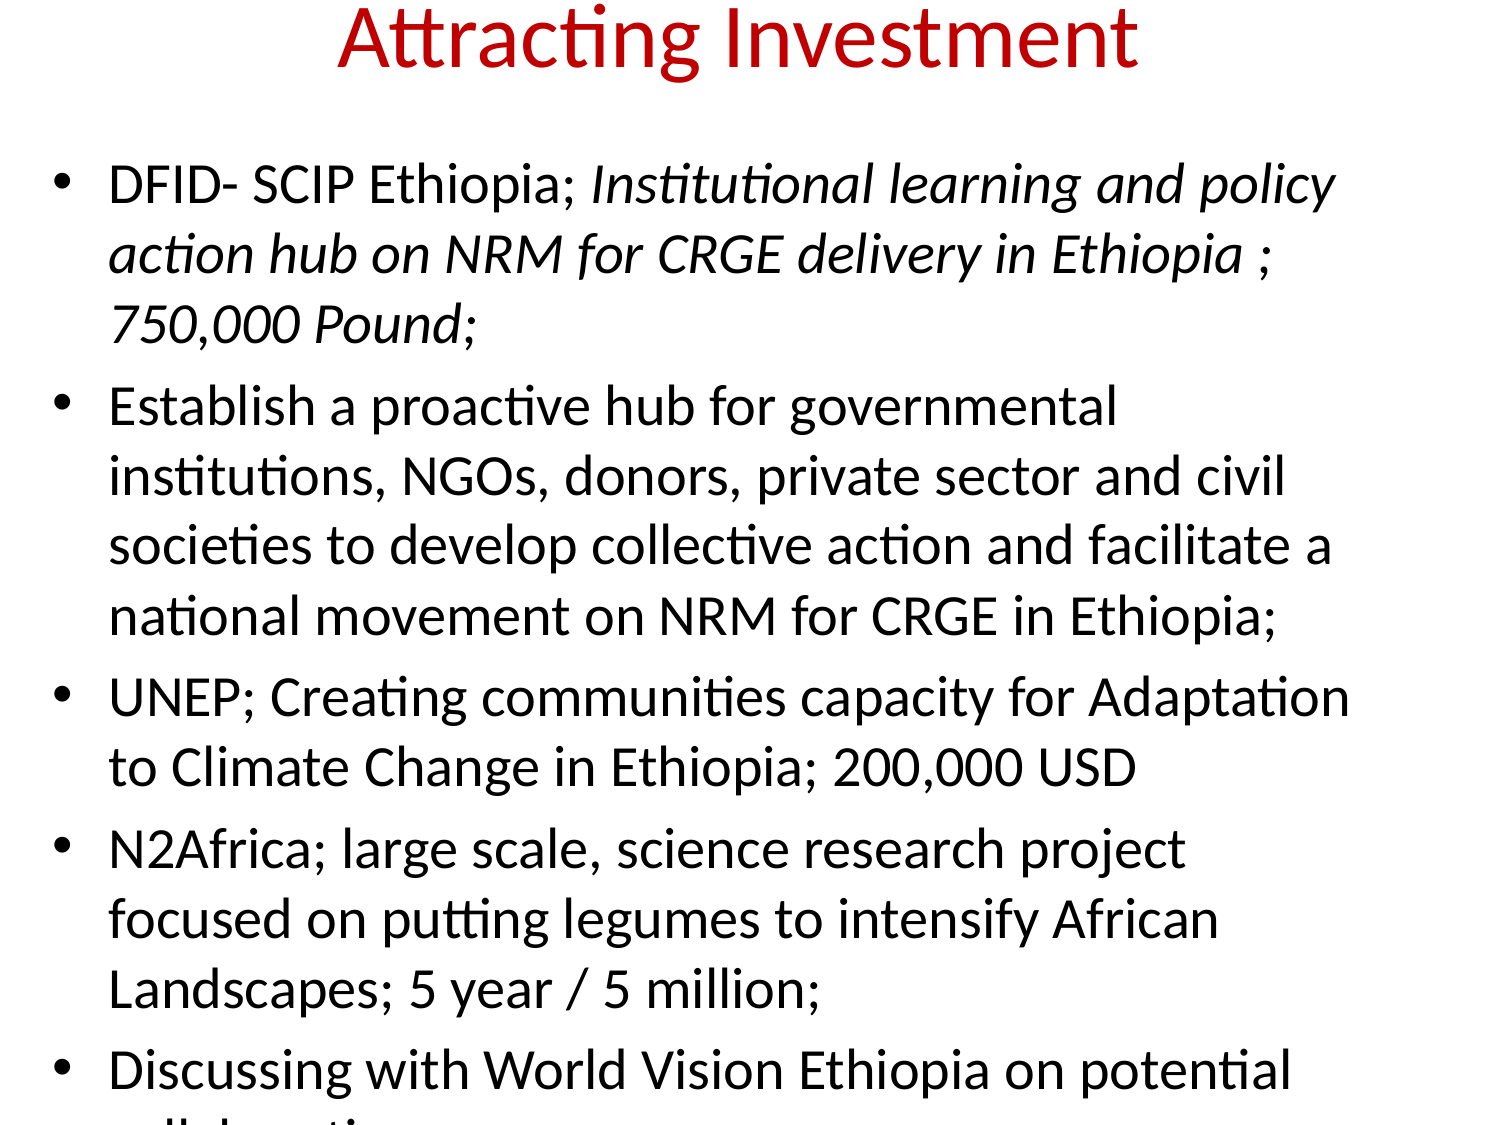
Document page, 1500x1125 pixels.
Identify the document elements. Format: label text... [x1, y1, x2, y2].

list DFID- SCIP Ethiopia; Institutional learning and policy action hub on NRM for CRGE delivery in Ethiopia ; 750,000 Pound; Establish a proactive hub for governmental institutions, NGOs, donors, private sector and civil societies to develop collective action and facilitate a national movement on NRM for CRGE in Ethiopia; UNEP; Creating communities capacity for Adaptation to Climate Change in Ethiopia; 200,000 USD N2Africa; large scale, science research project focused on putting legumes to intensify African Landscapes; 5 year / 5 million; Discussing with World Vision Ethiopia on potential collaboration [37, 137, 1388, 880]
title Attracting Investment [75, 0, 1425, 125]
